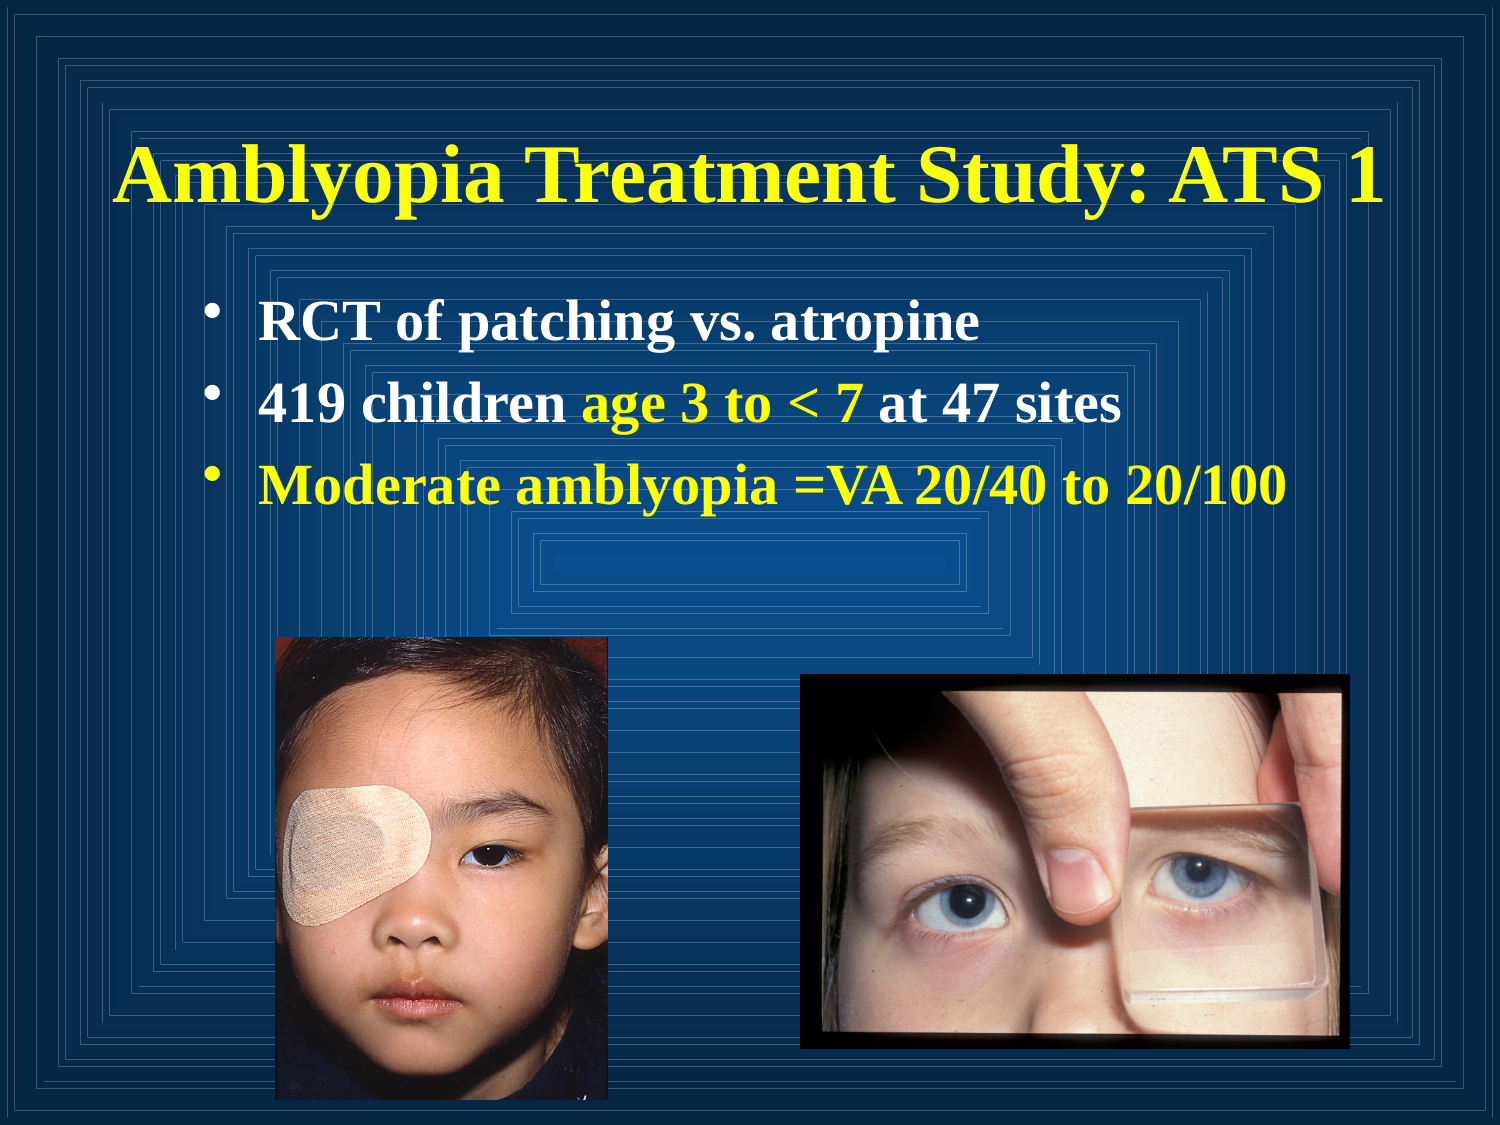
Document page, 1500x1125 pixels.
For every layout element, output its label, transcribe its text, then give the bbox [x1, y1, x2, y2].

list RCT of patching vs. atropine 419 children age 3 to < 7 at 47 sites Moderate amblyopia =VA 20/40 to 20/100 [187, 275, 1380, 616]
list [799, 674, 1351, 1050]
picture [274, 637, 609, 1101]
title Amblyopia Treatment Study: ATS 1 [75, 75, 1425, 263]
